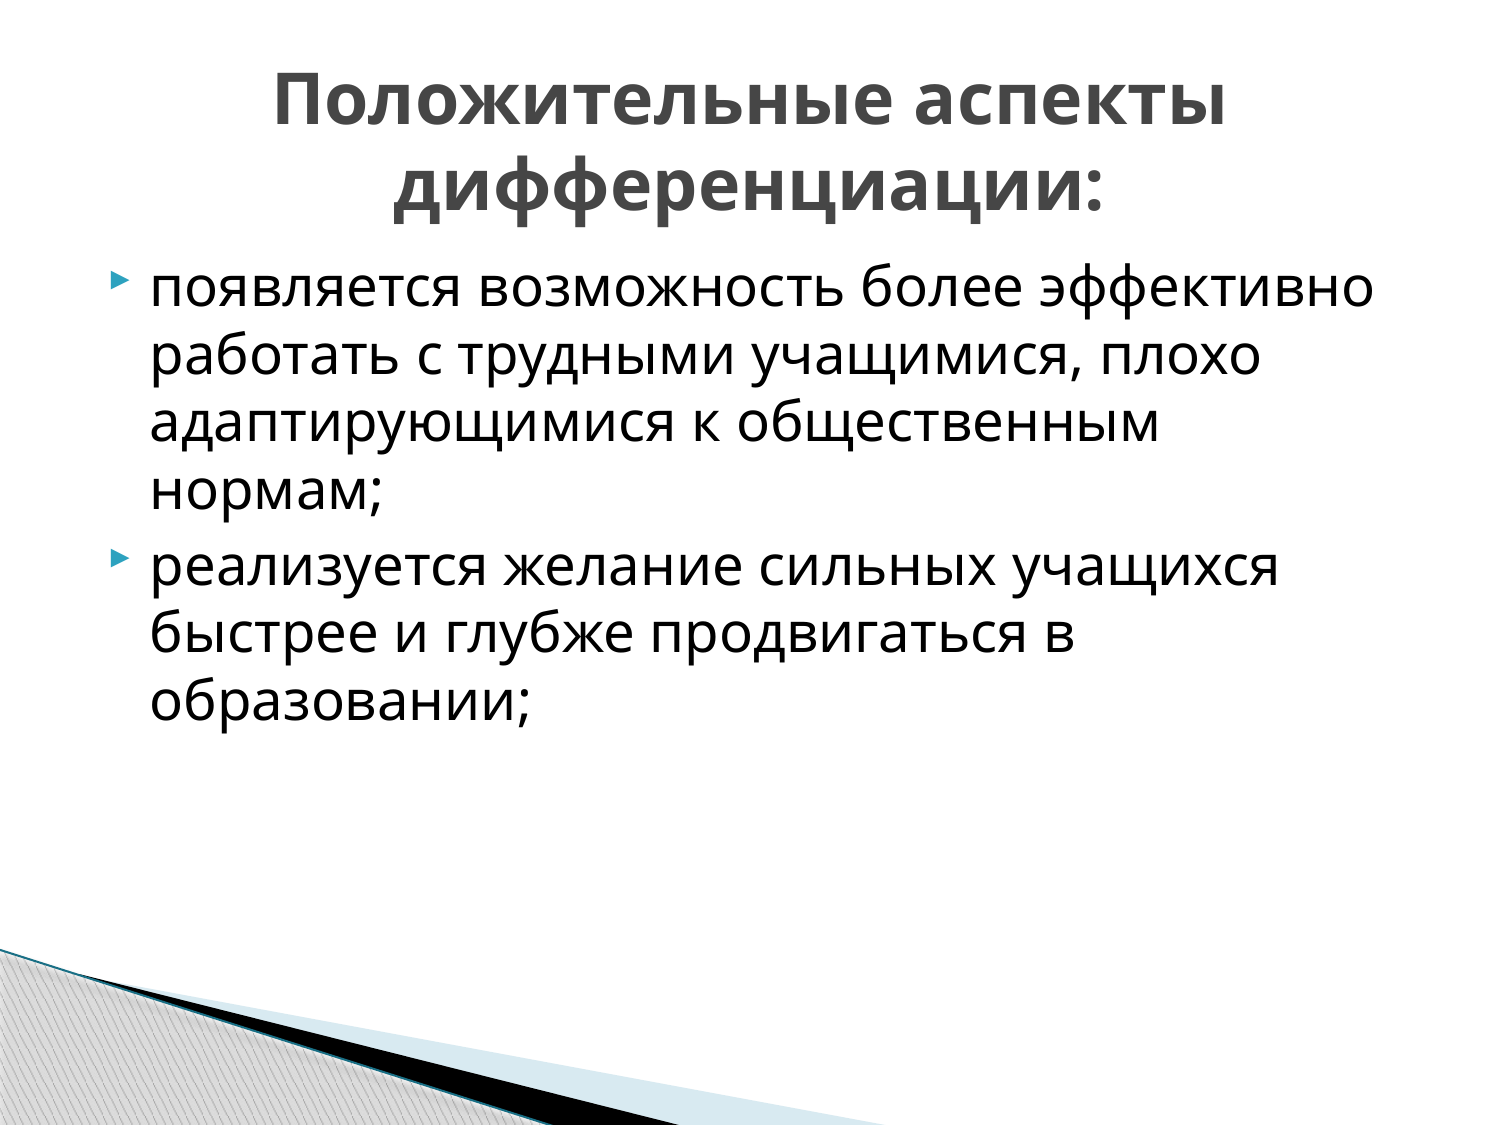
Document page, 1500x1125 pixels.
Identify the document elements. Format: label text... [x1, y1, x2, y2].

title Положительные аспекты дифференциации: [75, 45, 1425, 233]
list появляется возможность более эффективно работать с трудными учащимися, плохо адаптирующимися к общественным нормам; реализуется желание сильных учащихся быстрее и глубже продвигаться в образовании; [75, 243, 1425, 986]
